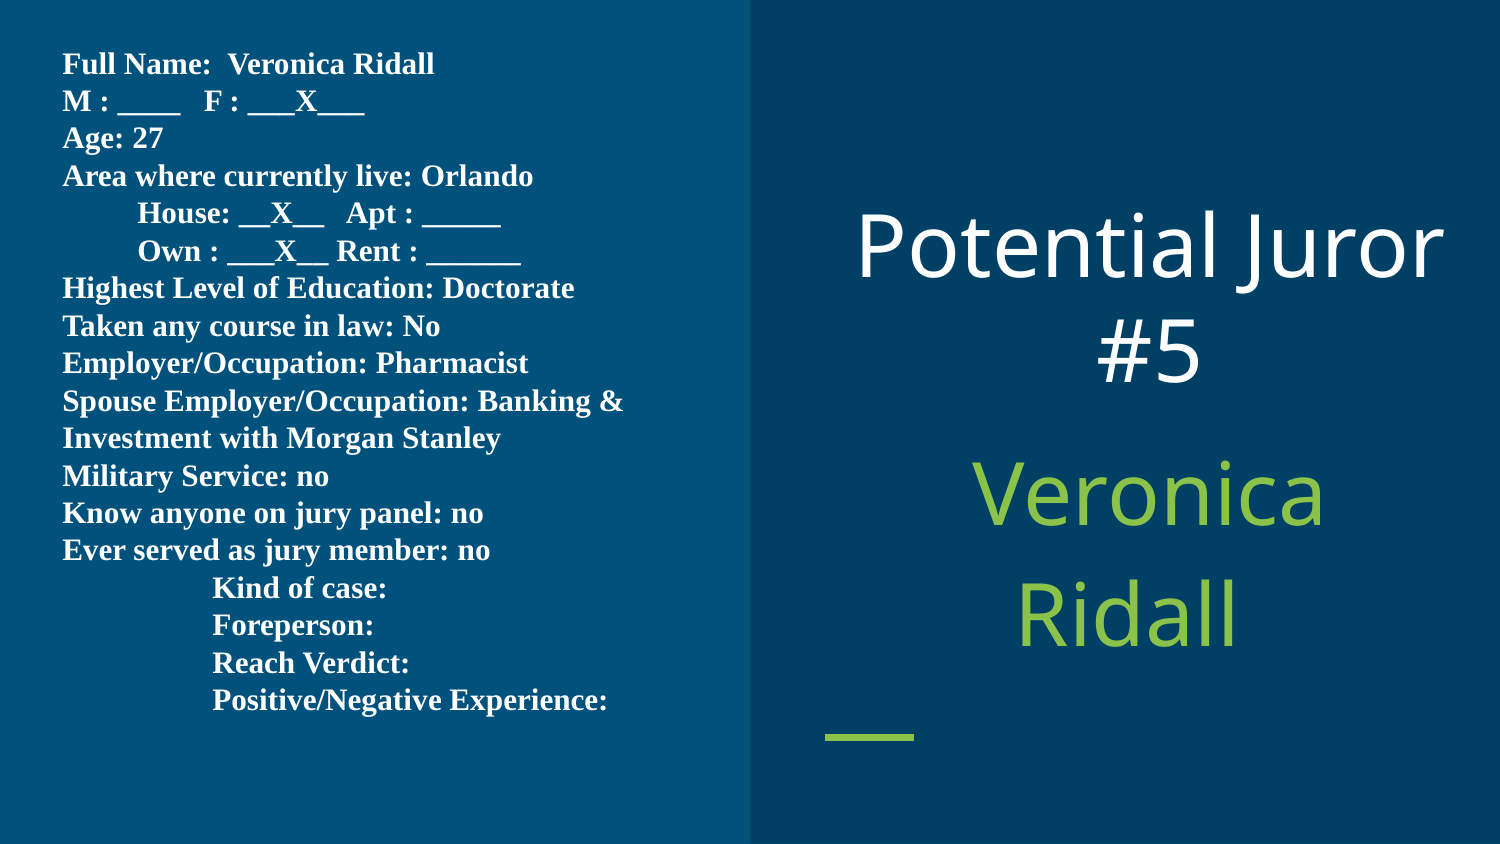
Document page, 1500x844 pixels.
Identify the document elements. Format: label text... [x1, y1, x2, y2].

subtitle Veronica Ridall [836, 407, 1465, 629]
text_box Full Name: Veronica Ridall M : ____ F : ___X___ Age: 27 Area where currently live: Orlando House: __X__ Apt : _____ Own : ___X__ Rent : ______ Highest Level of Education: Doctorate Taken any course in law: No Employer/Occupation: Pharmacist Spouse Employer/Occupation: Banking & Investment with Morgan Stanley Military Service: no Know anyone on jury panel: no Ever served as jury member: no Kind of case: Foreperson: Reach Verdict: Positive/Negative Experience: [47, 27, 688, 732]
title Potential Juror #5 [818, 174, 1482, 422]
